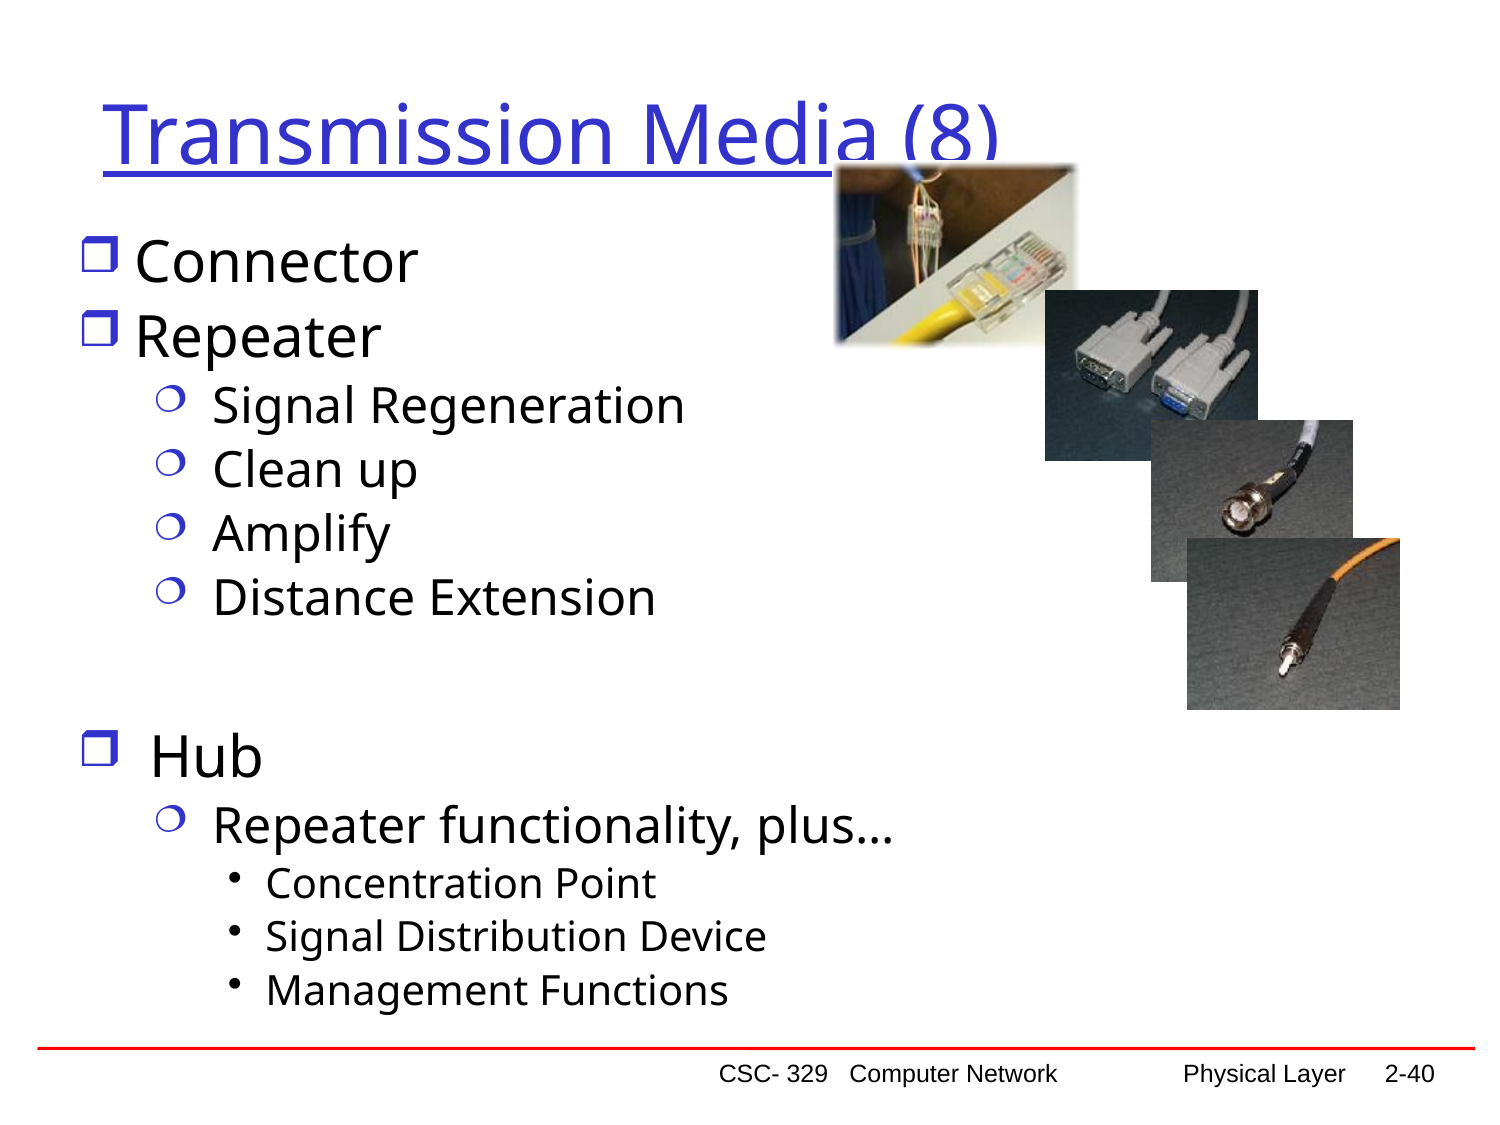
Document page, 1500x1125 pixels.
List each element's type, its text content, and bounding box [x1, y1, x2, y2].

footer CSC- 329 Computer Network Physical Layer [552, 1049, 1338, 1125]
title Transmission Media (8) [87, 37, 1363, 225]
list Connector Repeater Signal Regeneration Clean up Amplify Distance Extension Hub Repeater functionality, plus... Concentration Point Signal Distribution Device Management Functions [63, 224, 1338, 988]
picture [832, 160, 1400, 710]
slide_number 2-40 [1338, 1049, 1451, 1125]
